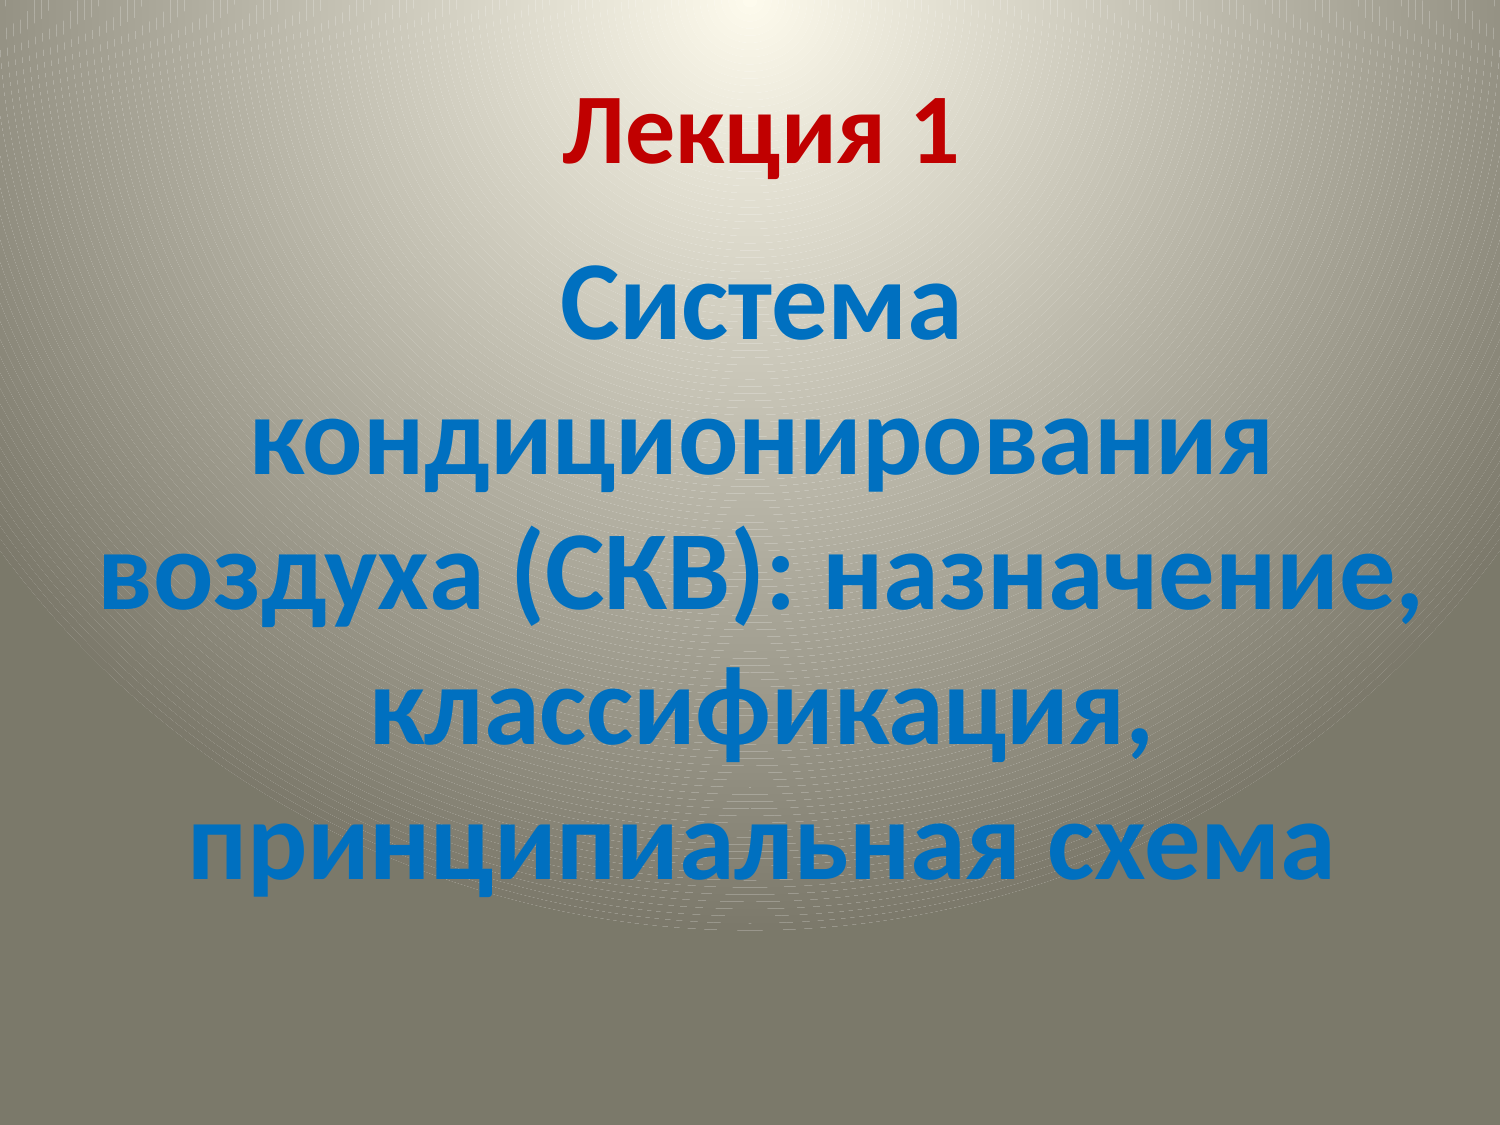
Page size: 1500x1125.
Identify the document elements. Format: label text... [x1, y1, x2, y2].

title Лекция 1 [123, 3, 1399, 219]
subtitle Система кондиционирования воздуха (СКВ): назначение, классификация, принципиальная схема [76, 219, 1447, 1125]
